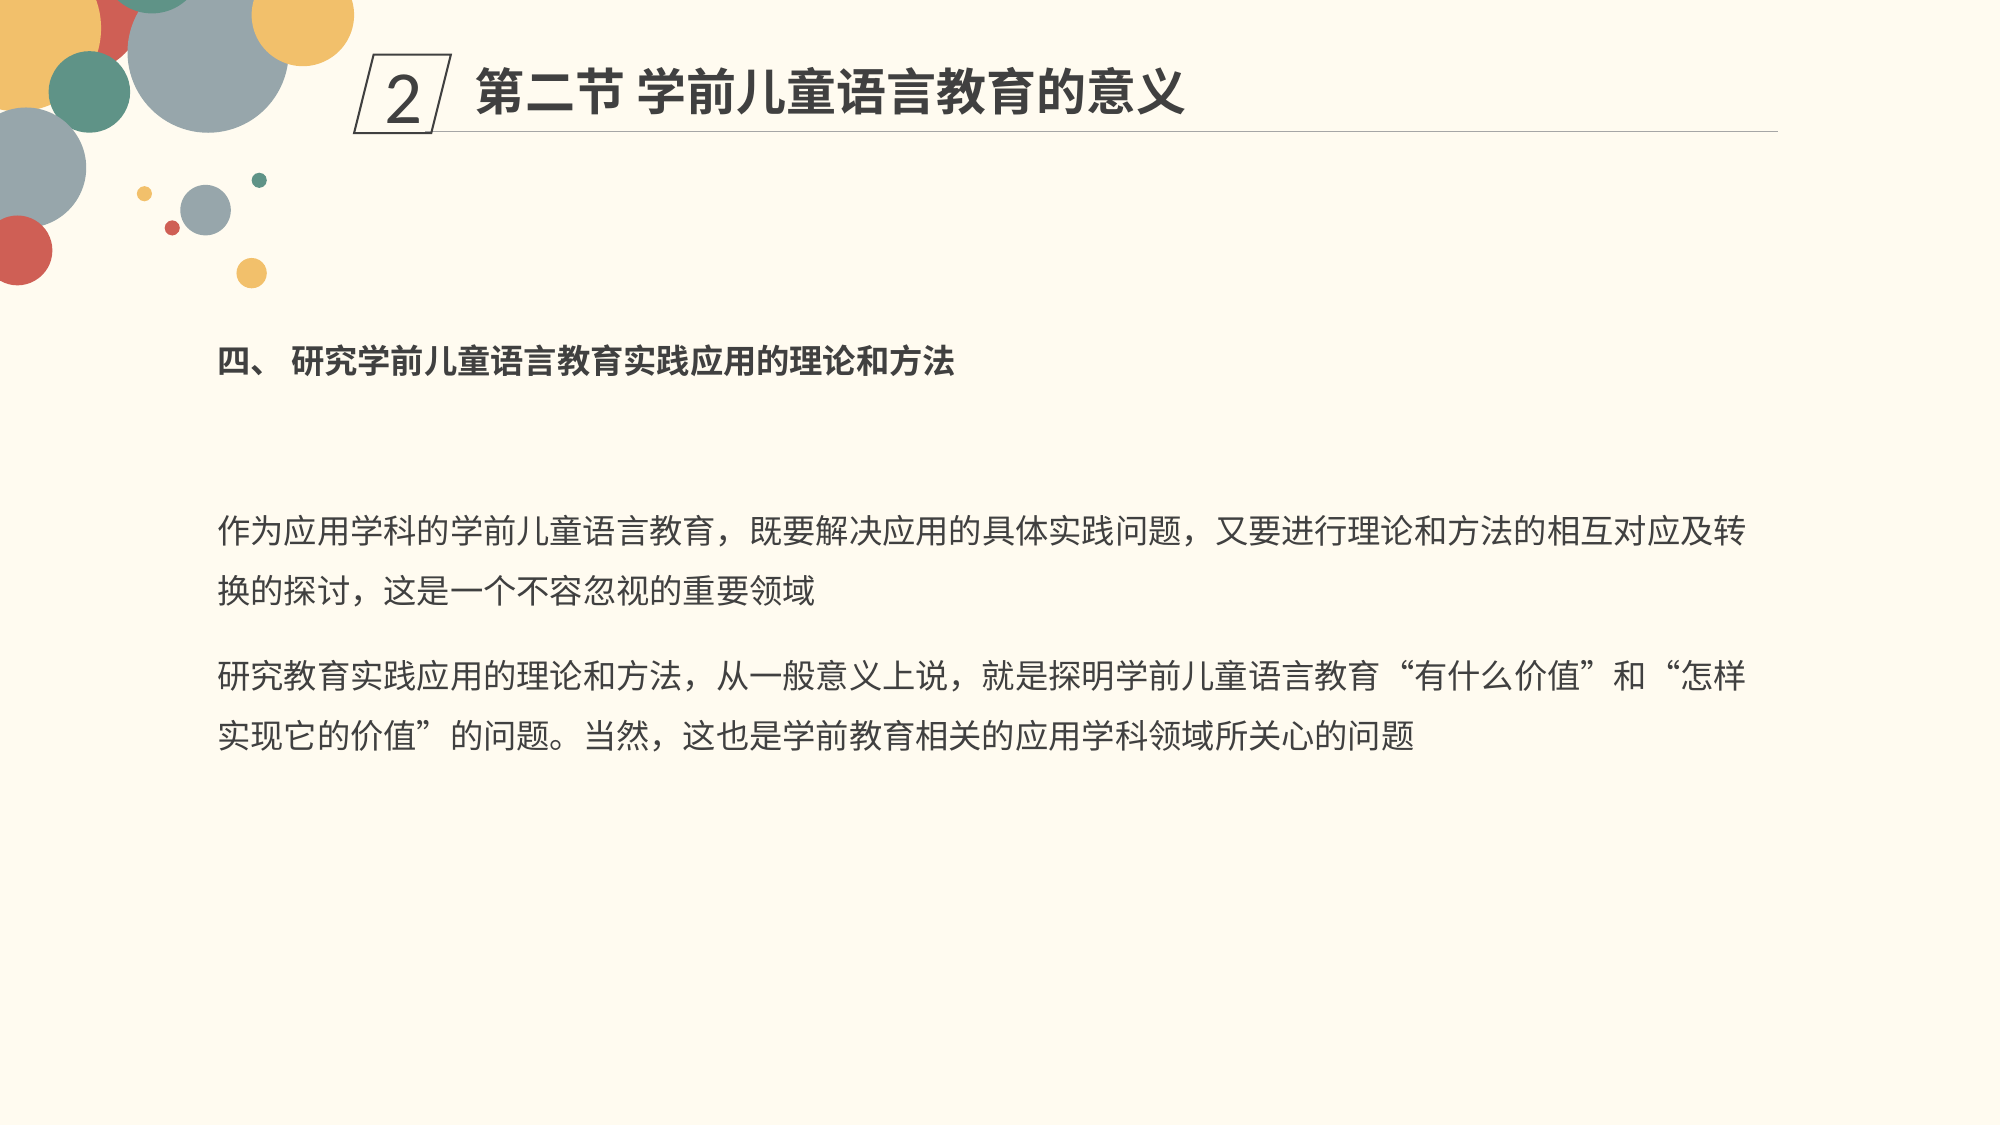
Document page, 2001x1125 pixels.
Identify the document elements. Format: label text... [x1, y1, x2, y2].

text_box 2 [355, 53, 453, 135]
text_box 四、 研究学前儿童语言教育实践应用的理论和方法 作为应用学科的学前儿童语言教育，既要解决应用的具体实践问题，又要进行理论和方法的相互对应及转换的探讨，这是一个不容忽视的重要领域 研究教育实践应用的理论和方法，从一般意义上说，就是探明学前儿童语言教育“有什么价值”和“怎样实现它的价值”的问题。当然，这也是学前教育相关的应用学科领域所关心的问题 [202, 313, 1778, 763]
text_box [0, 0, 355, 289]
text_box 第二节 学前儿童语言教育的意义 [460, 53, 1454, 129]
